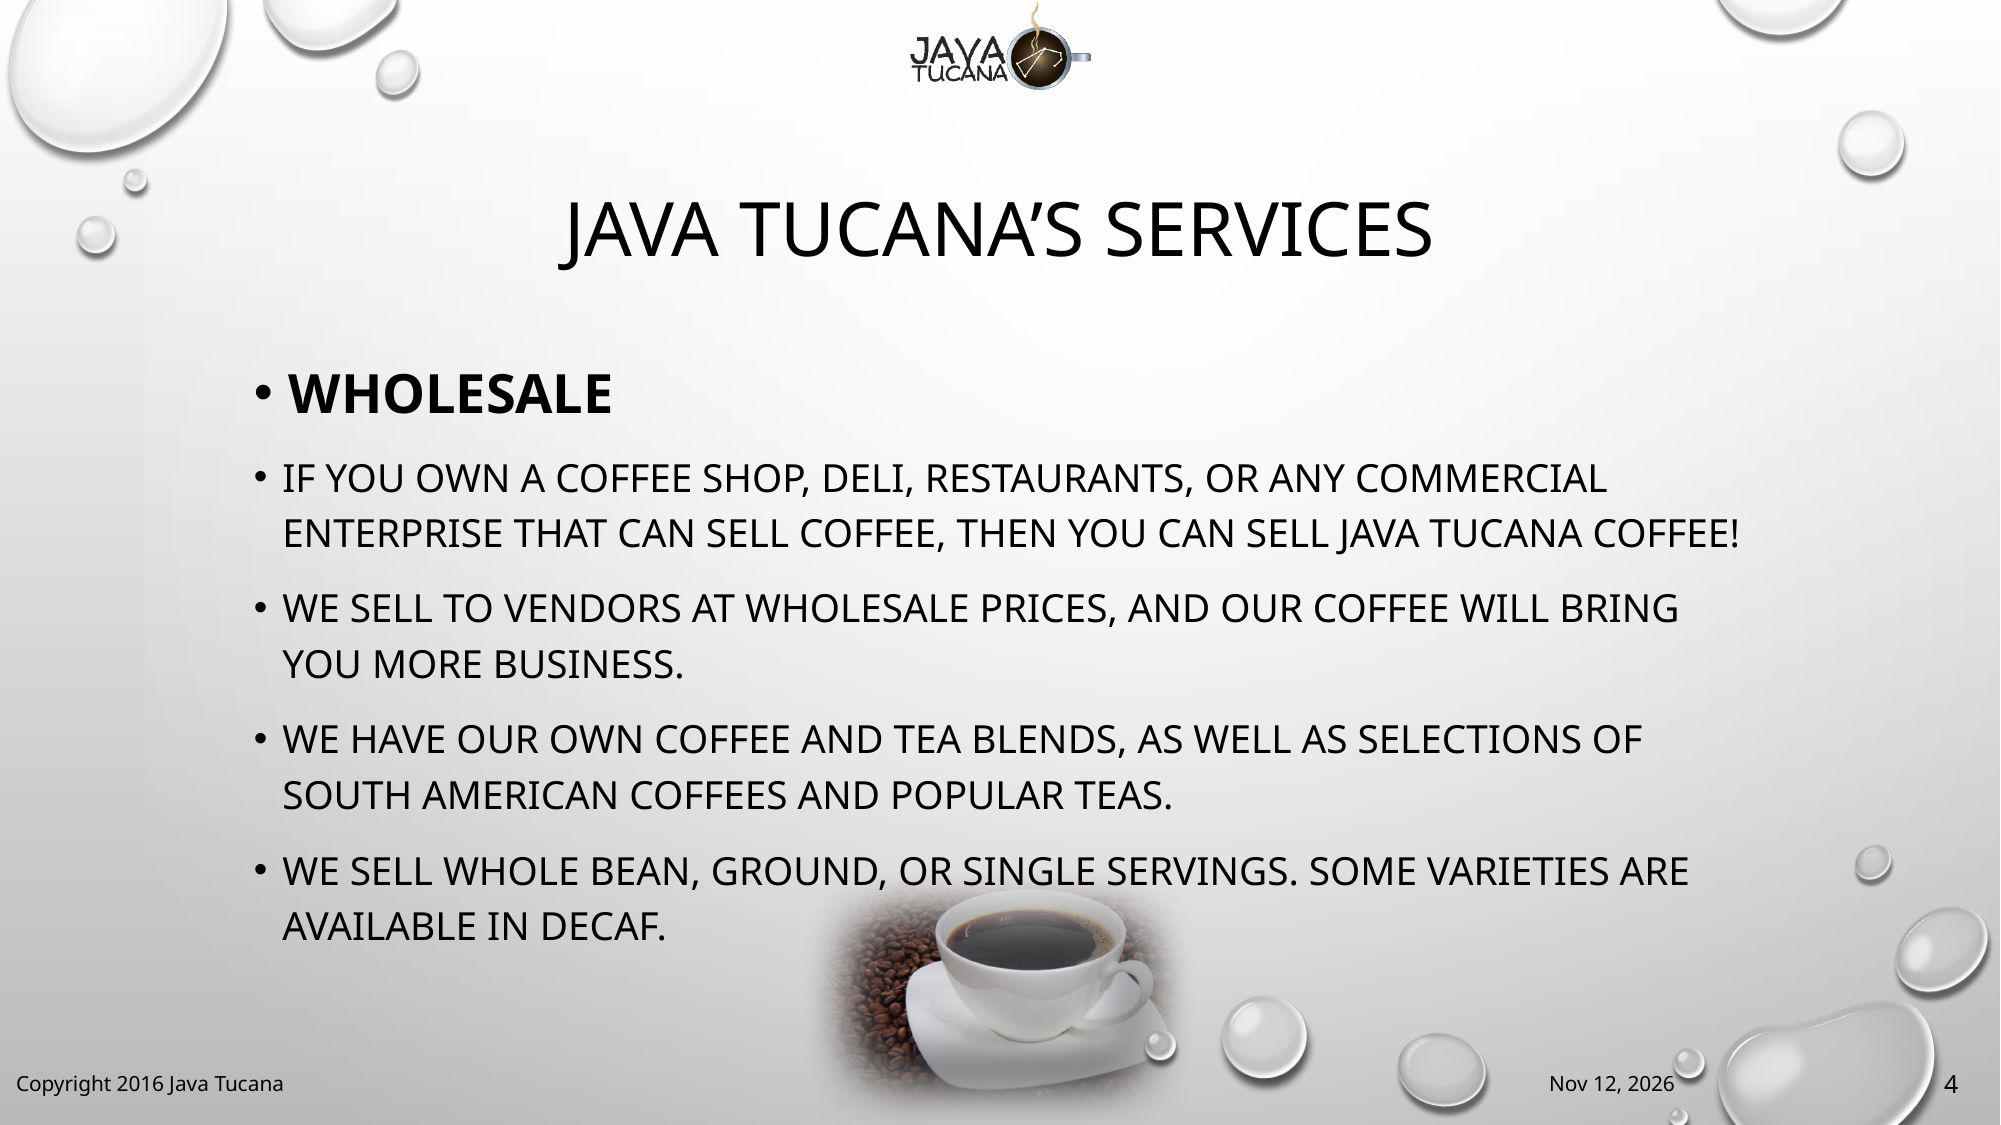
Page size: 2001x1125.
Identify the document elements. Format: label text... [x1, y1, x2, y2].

list Wholesale If you own a coffee shop, deli, restaurants, or any commercial enterprise that can sell coffee, then you can sell Java Tucana coffee! We sell to vendors at wholesale prices, and our coffee will bring you more business. We have our own coffee and tea blends, as well as selections of South American coffees and popular teas. We sell whole bean, ground, or single servings. Some varieties are available in decaf. [238, 339, 1772, 1000]
slide_number 4 [1848, 1055, 1974, 1116]
footer Copyright 2016 Java Tucana [1, 1055, 1096, 1116]
title Java Tucana’s Services [149, 101, 1851, 364]
picture [0, 0, 2001, 1125]
slide_number 13-Feb-16 [1239, 1055, 1690, 1116]
